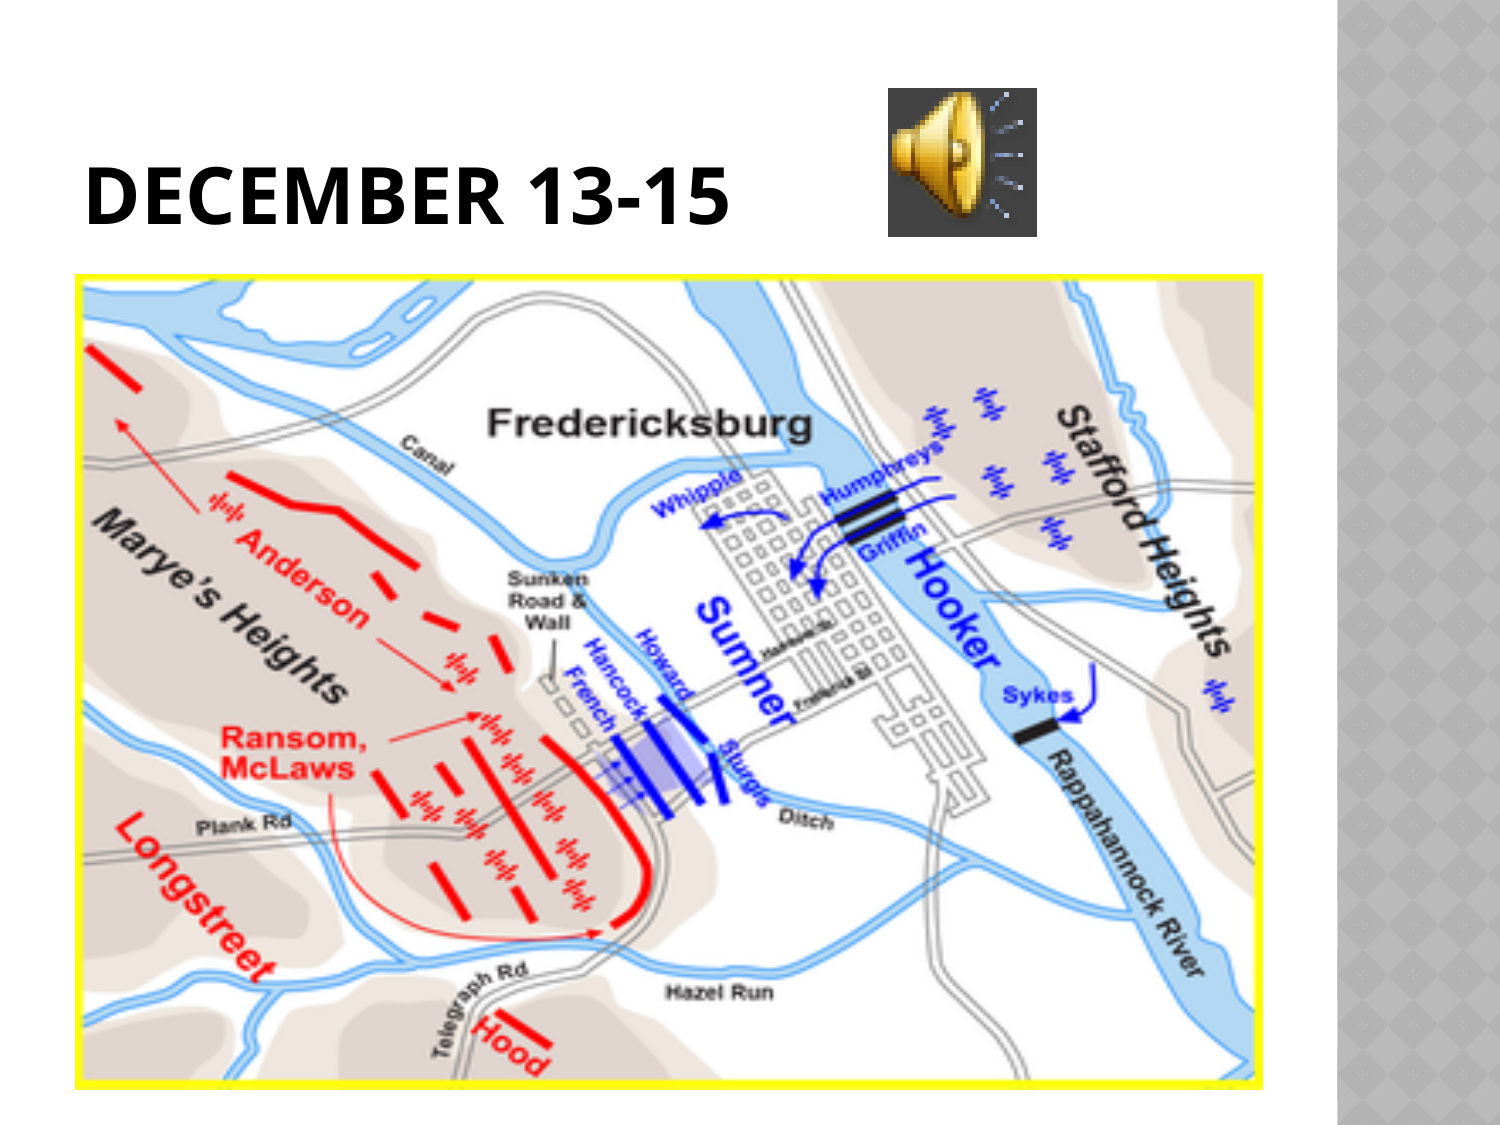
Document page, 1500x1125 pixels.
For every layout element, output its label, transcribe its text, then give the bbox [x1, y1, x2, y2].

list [74, 274, 1263, 1091]
title December 13-15 [75, 52, 1263, 240]
picture [886, 87, 1038, 238]
